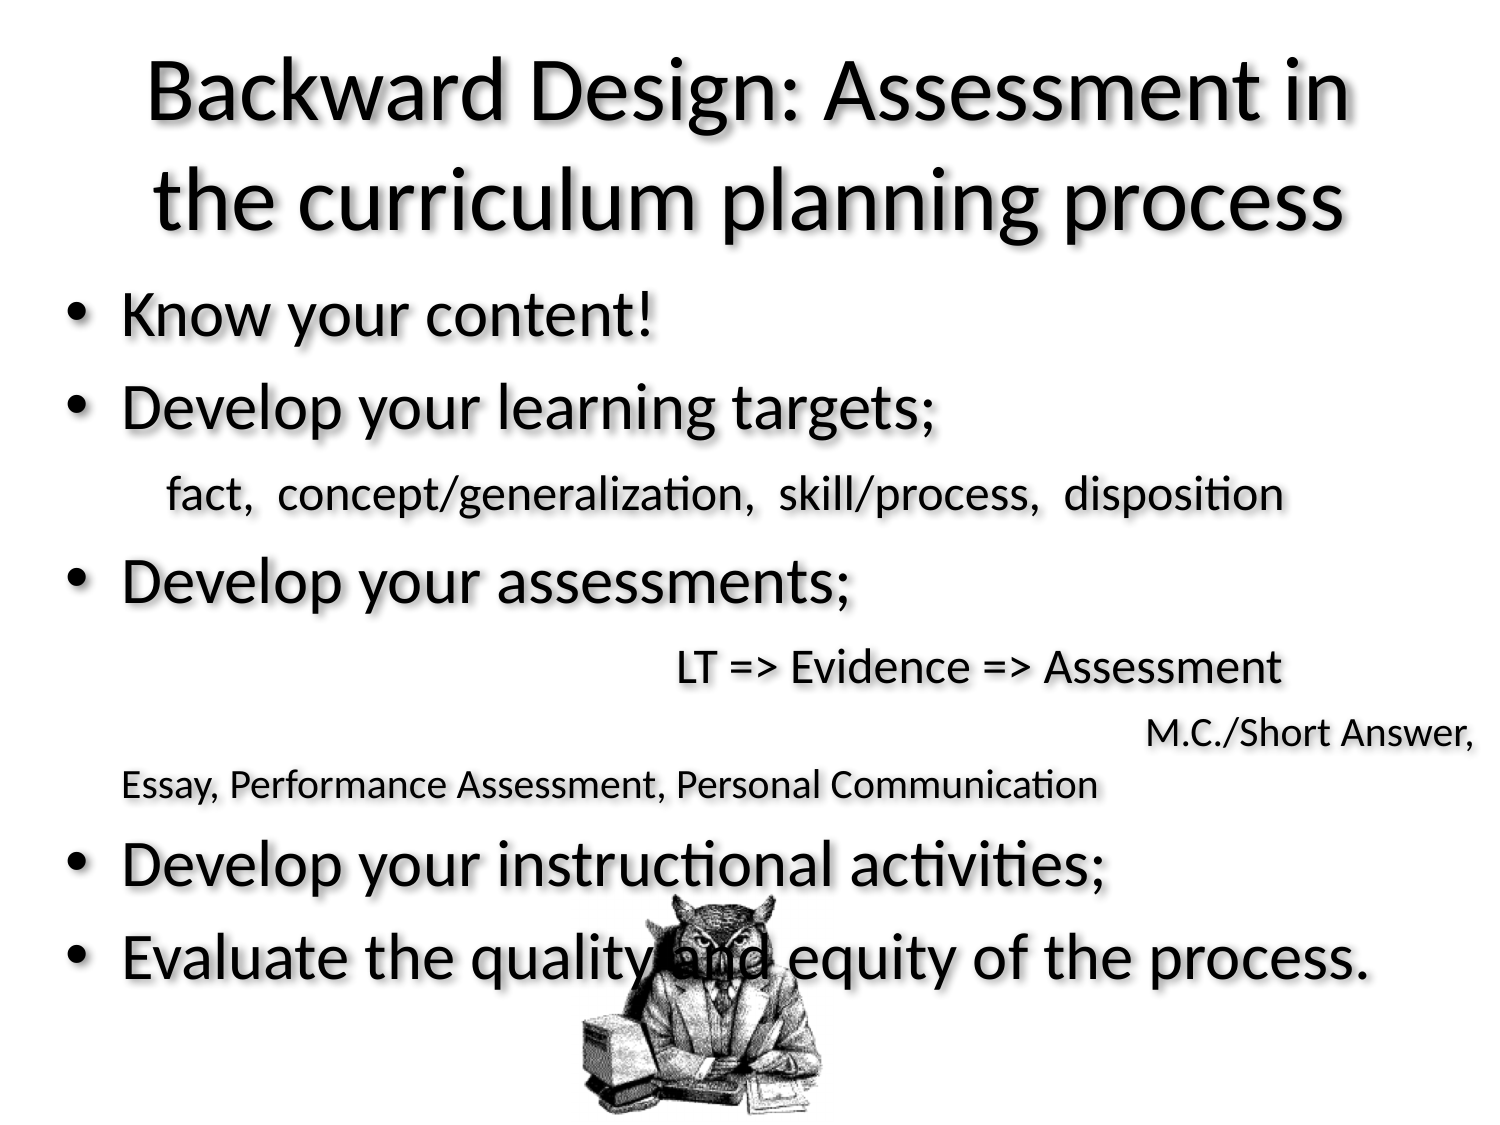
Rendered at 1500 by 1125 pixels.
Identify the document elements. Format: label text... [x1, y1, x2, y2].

title Backward Design: Assessment in the curriculum planning process [75, 45, 1425, 233]
list Know your content! Develop your learning targets; fact, concept/generalization, skill/process, disposition Develop your assessments; LT => Evidence => Assessment M.C./Short Answer, Essay, Performance Assessment, Personal Communication Develop your instructional activities; Evaluate the quality and equity of the process. [50, 262, 1500, 1005]
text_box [571, 890, 835, 1122]
